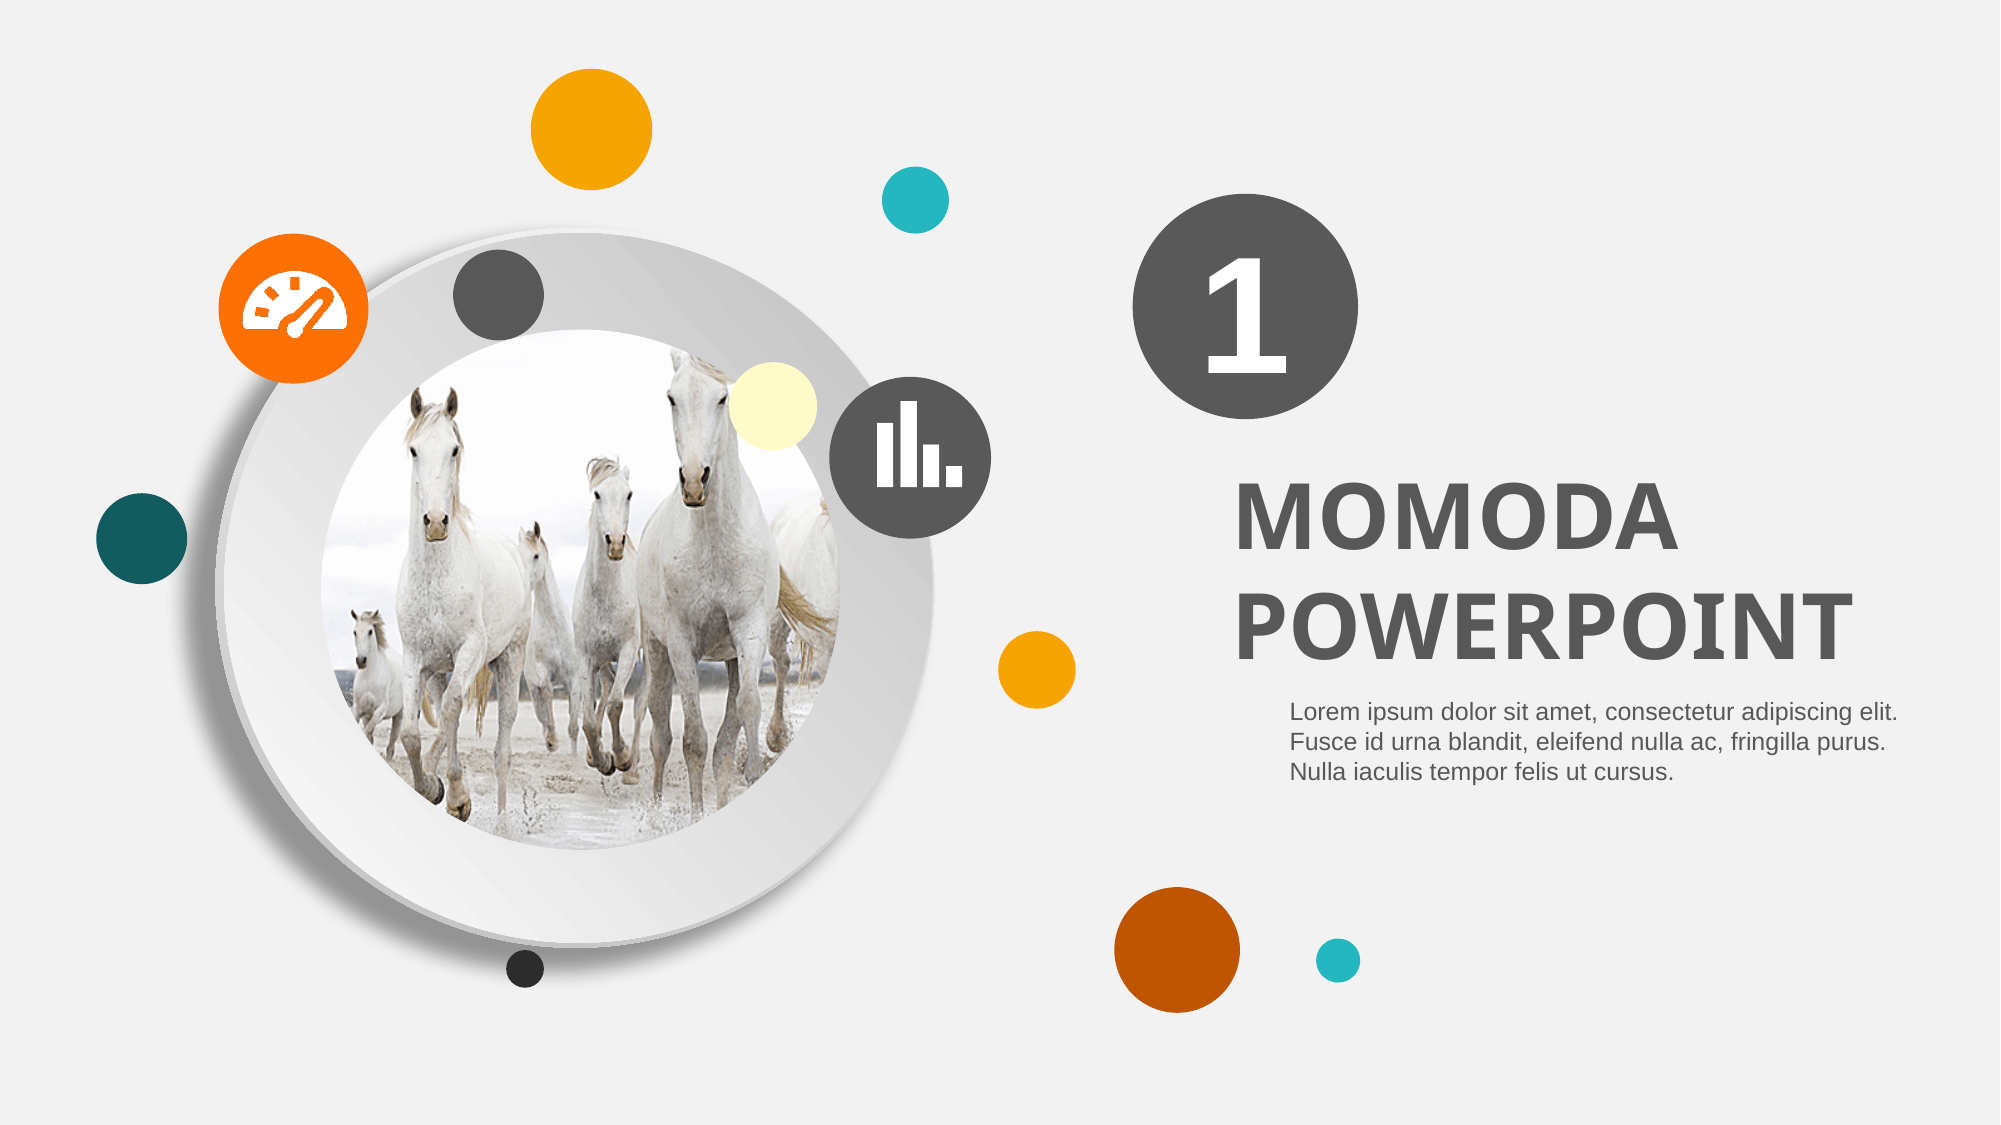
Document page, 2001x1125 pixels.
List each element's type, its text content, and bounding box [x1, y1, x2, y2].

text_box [215, 227, 935, 948]
text_box [505, 948, 545, 989]
text_box 1 [1131, 192, 1360, 421]
text_box [529, 67, 654, 192]
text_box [829, 376, 992, 539]
text_box [997, 630, 1077, 710]
text_box [95, 492, 189, 586]
text_box MOMODA POWERPOINT [1216, 450, 1870, 686]
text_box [218, 233, 369, 384]
text_box Lorem ipsum dolor sit amet, consectetur adipiscing elit. Fusce id urna blandit, eleifend nulla ac, fringilla purus. Nulla iaculis tempor felis ut cursus. [1274, 687, 1934, 793]
text_box [1113, 886, 1242, 1014]
text_box [880, 165, 950, 229]
text_box [1315, 937, 1362, 984]
